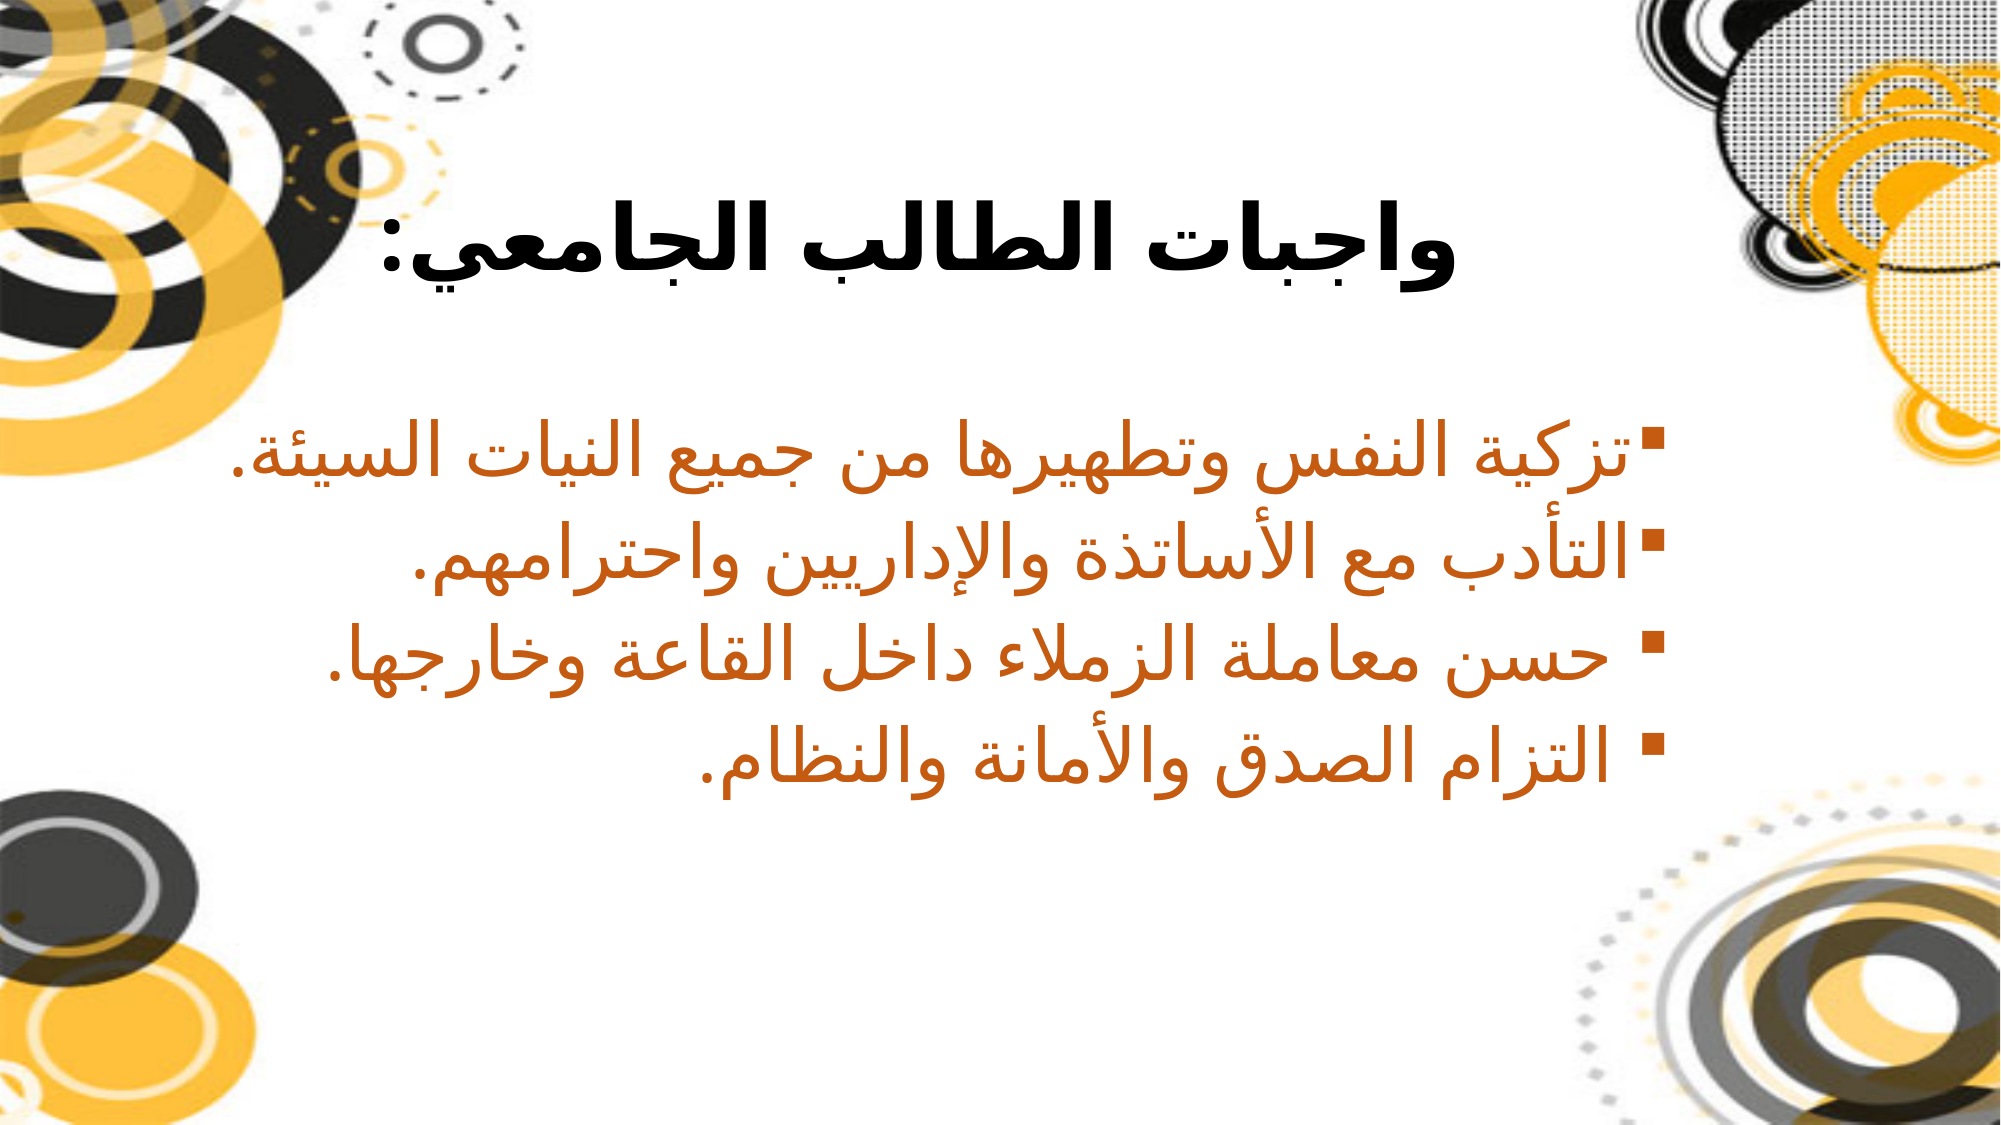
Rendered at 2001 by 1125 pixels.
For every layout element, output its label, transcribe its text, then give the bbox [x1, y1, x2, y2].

list تزكية النفس وتطهيرها من جميع النيات السيئة. التأدب مع الأساتذة والإداريين واحترامهم. حسن معاملة الزملاء داخل القاعة وخارجها. التزام الصدق والأمانة والنظام. [0, 404, 1687, 1125]
picture [0, 0, 2001, 1125]
title واجبات الطالب الجامعي: [0, 131, 1478, 350]
